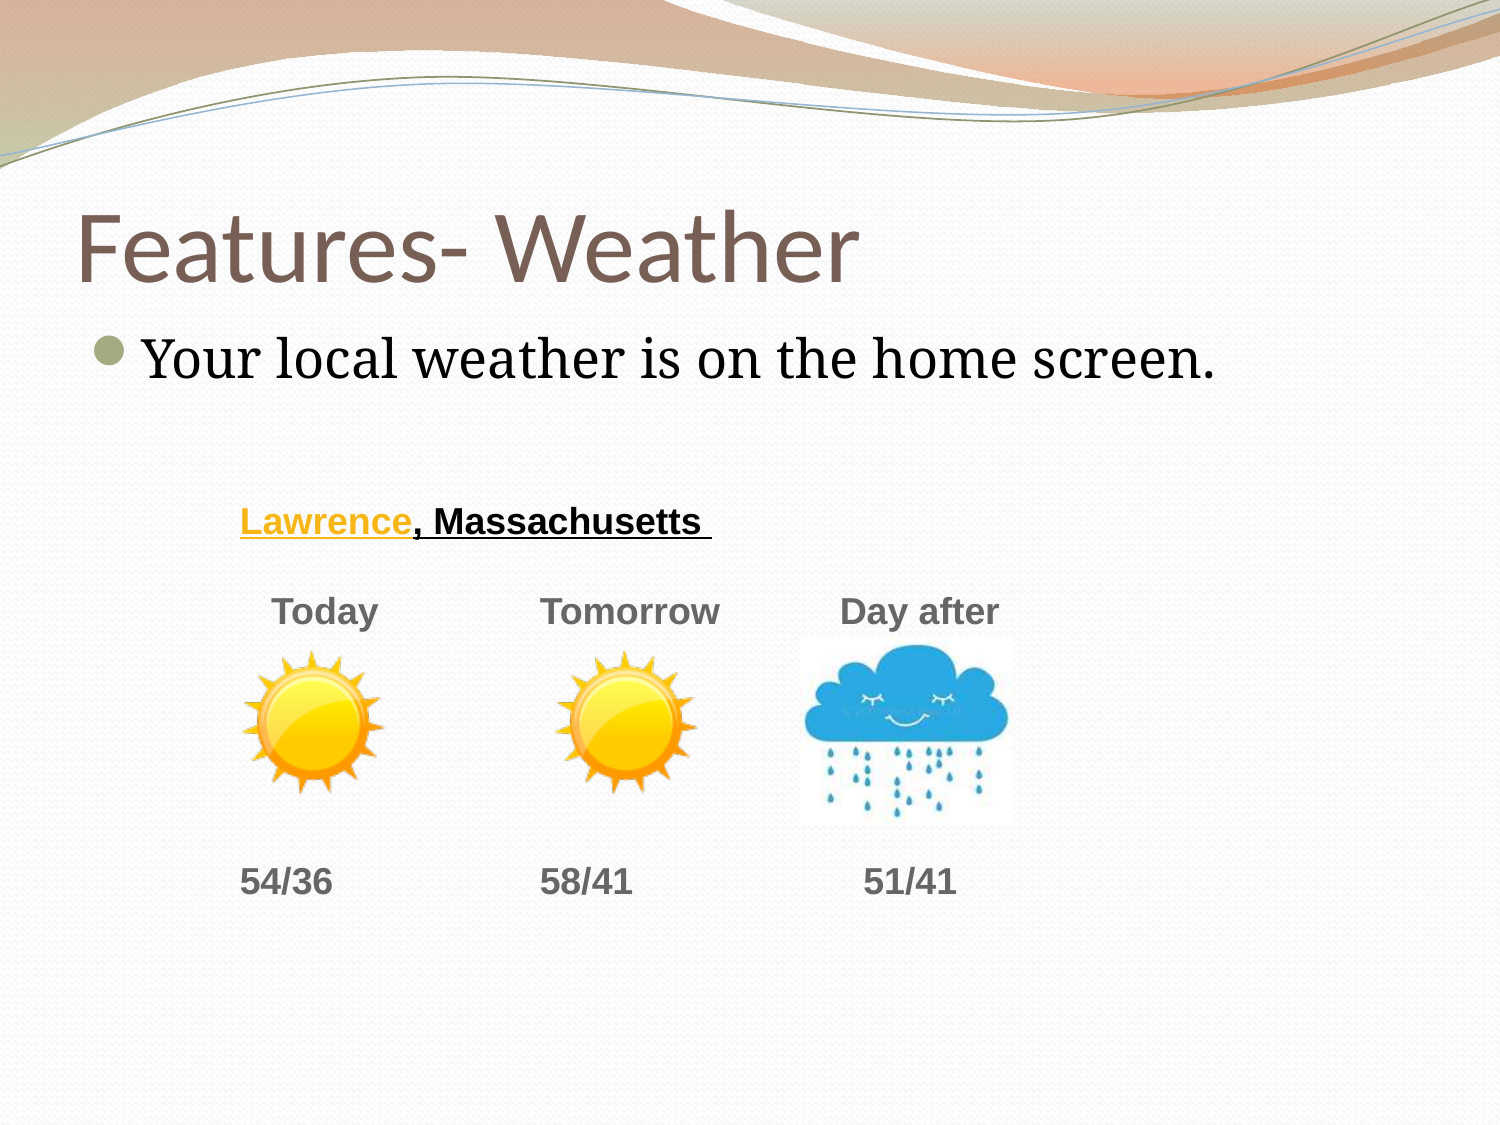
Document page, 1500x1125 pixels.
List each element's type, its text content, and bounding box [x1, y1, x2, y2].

picture [212, 649, 416, 798]
picture [799, 637, 1013, 826]
list Your local weather is on the home screen. [75, 317, 1425, 1038]
picture [524, 649, 729, 798]
text_box [25, 103, 229, 251]
title Features- Weather [75, 115, 1425, 303]
text_box Lawrence, Massachusetts Today Tomorrow Day after 54/36 58/41 51/41 [224, 399, 1125, 1045]
